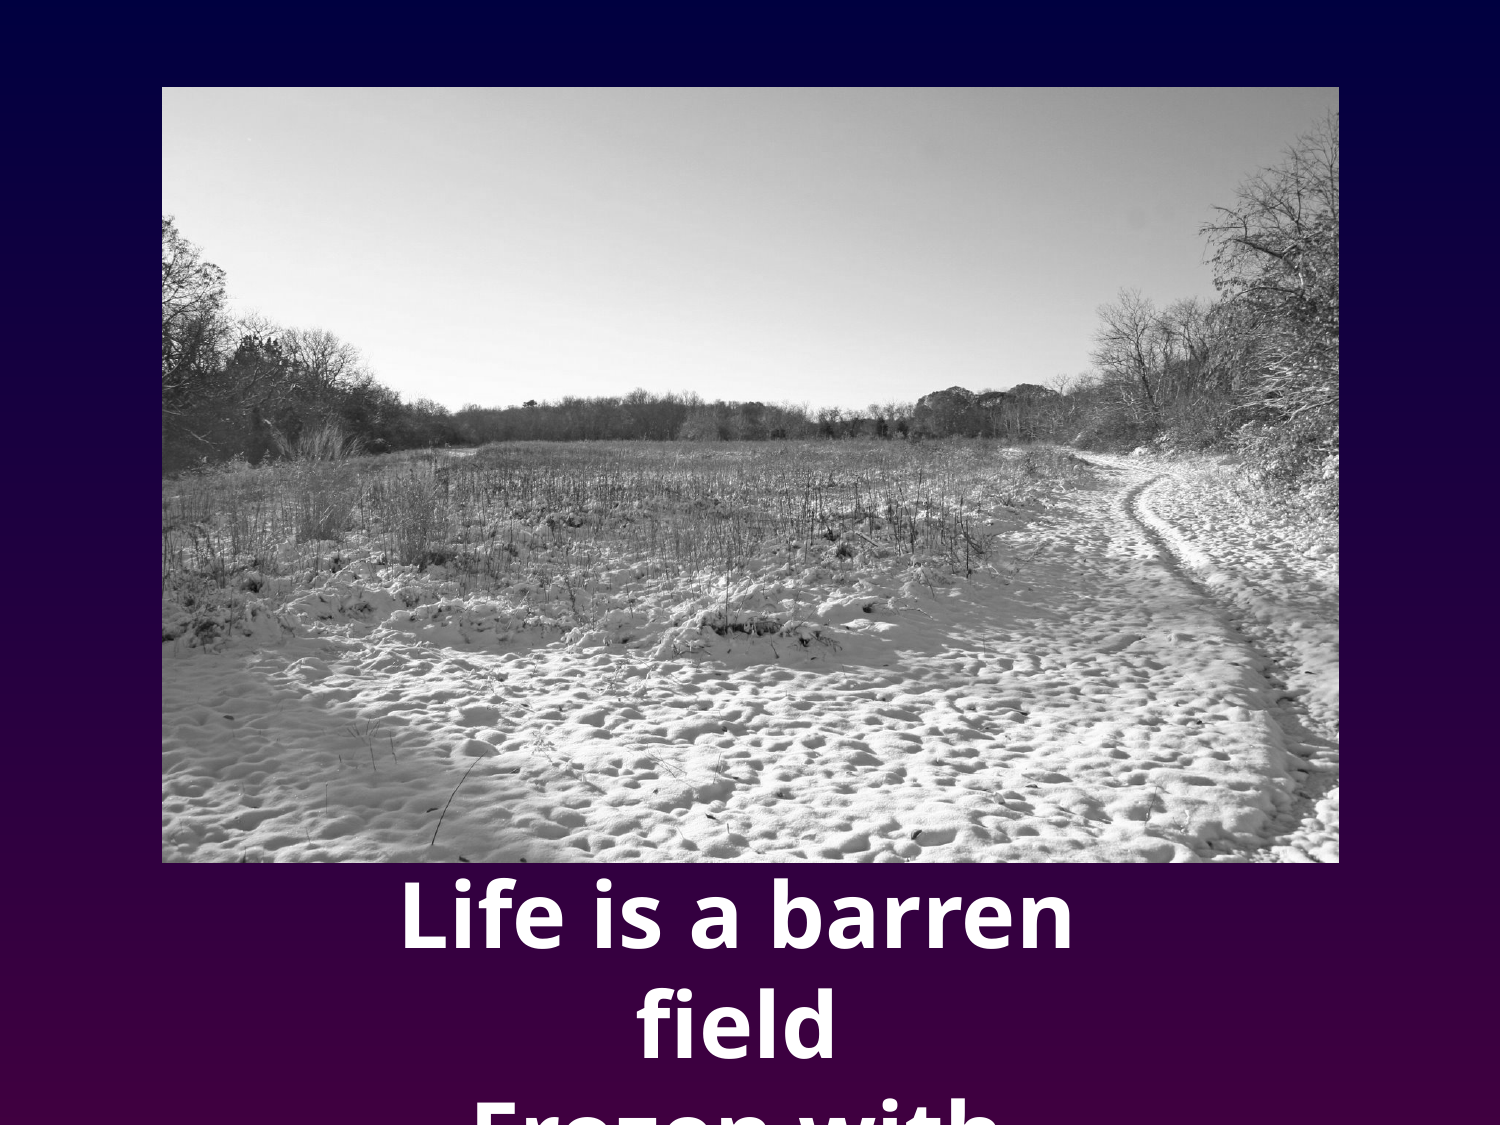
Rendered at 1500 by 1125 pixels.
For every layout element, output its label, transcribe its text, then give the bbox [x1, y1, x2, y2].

text_box Life is a barren field Frozen with snow [362, 871, 1113, 1125]
picture [162, 87, 1339, 863]
